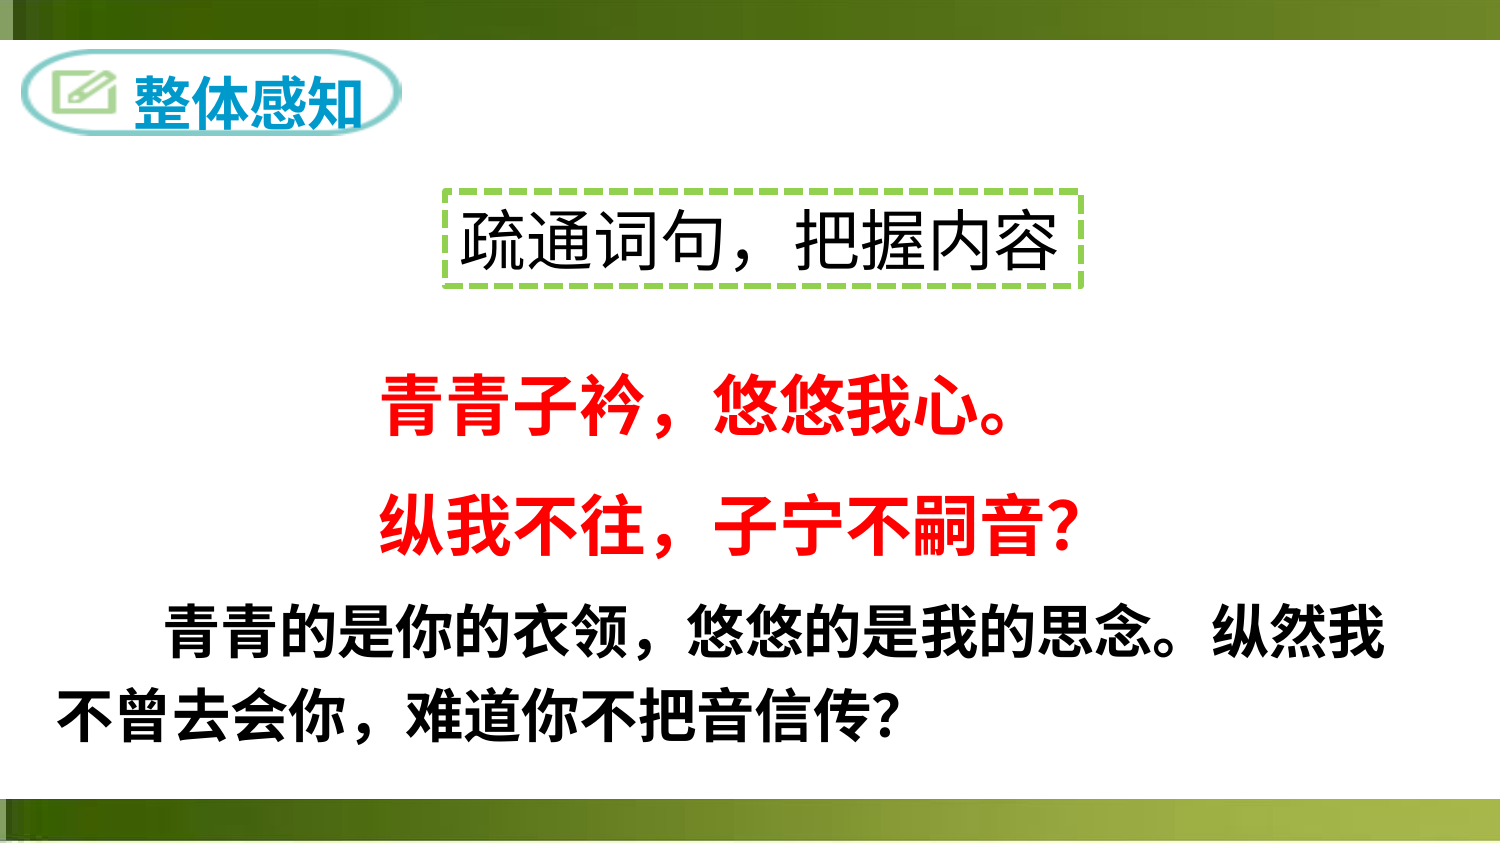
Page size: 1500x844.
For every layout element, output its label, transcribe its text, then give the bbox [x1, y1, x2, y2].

picture [0, 799, 1500, 843]
text_box 青青子衿，悠悠我心。 纵我不往，子宁不嗣音？ [364, 316, 1136, 571]
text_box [20, 49, 402, 146]
text_box 疏通词句，把握内容 [443, 189, 1083, 288]
picture [0, 0, 1500, 40]
text_box 青青的是你的衣领，悠悠的是我的思念。纵然我不曾去会你，难道你不把音信传？ [41, 573, 1459, 757]
